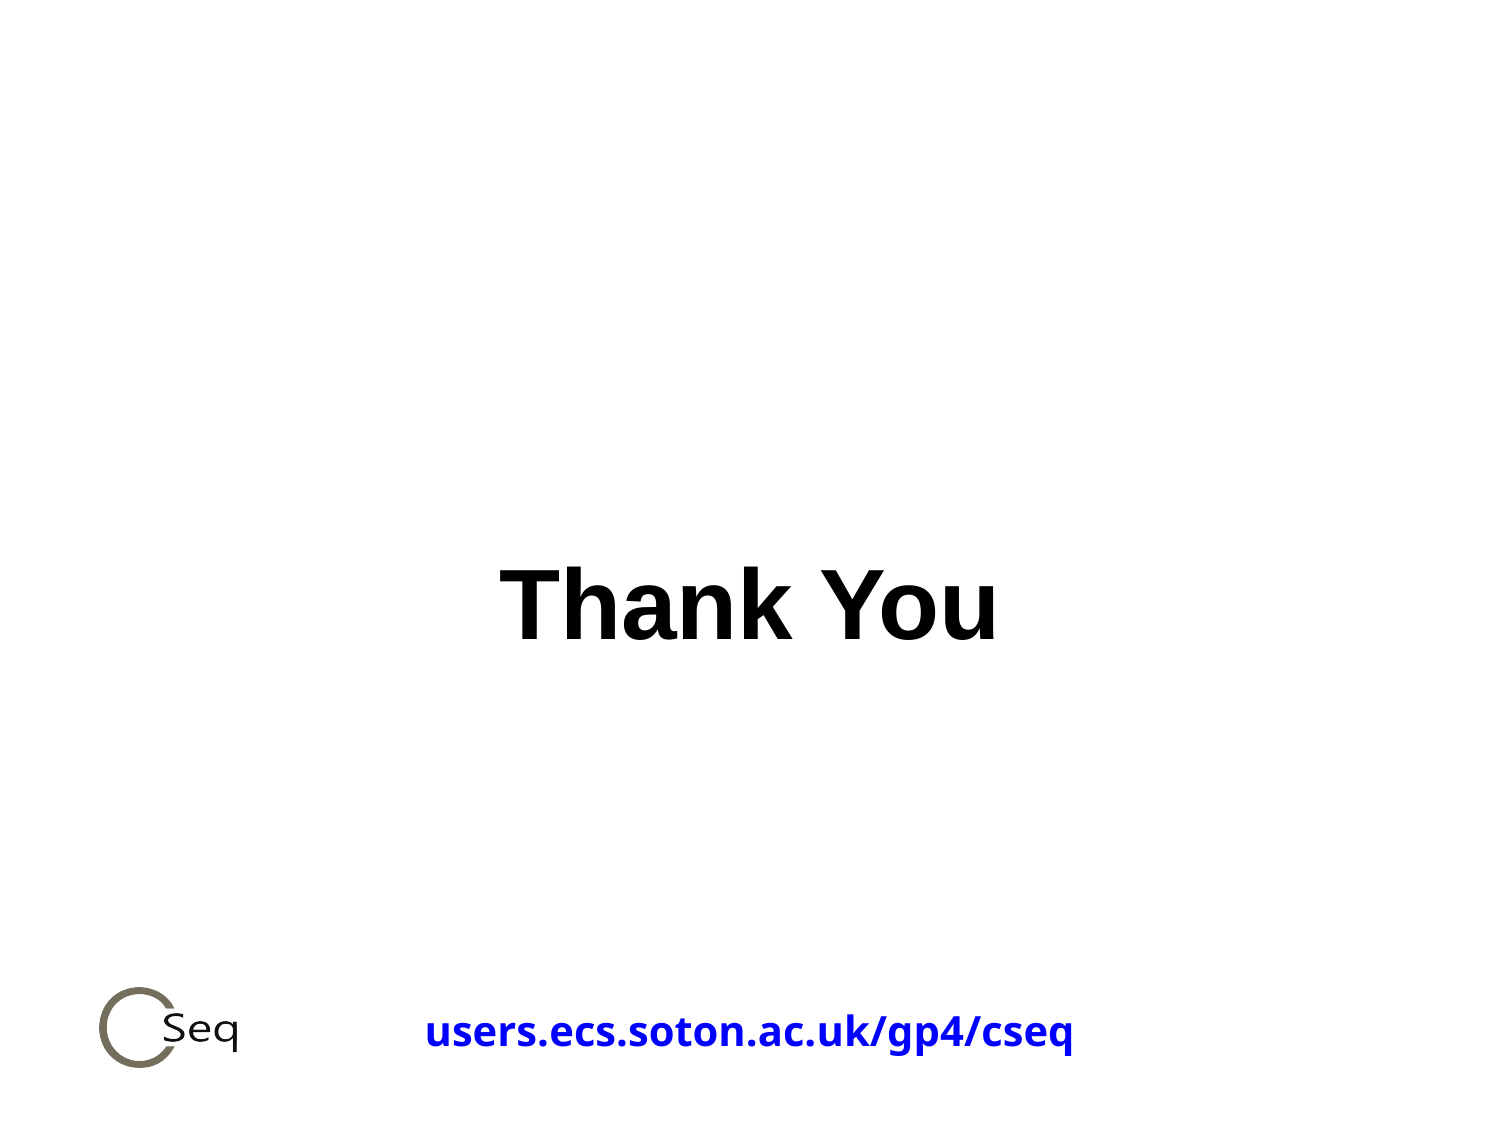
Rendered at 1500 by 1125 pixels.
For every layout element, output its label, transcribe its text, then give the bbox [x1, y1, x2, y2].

picture [99, 987, 237, 1069]
list Thank You users.ecs.soton.ac.uk/gp4/cseq [24, 0, 1476, 1099]
